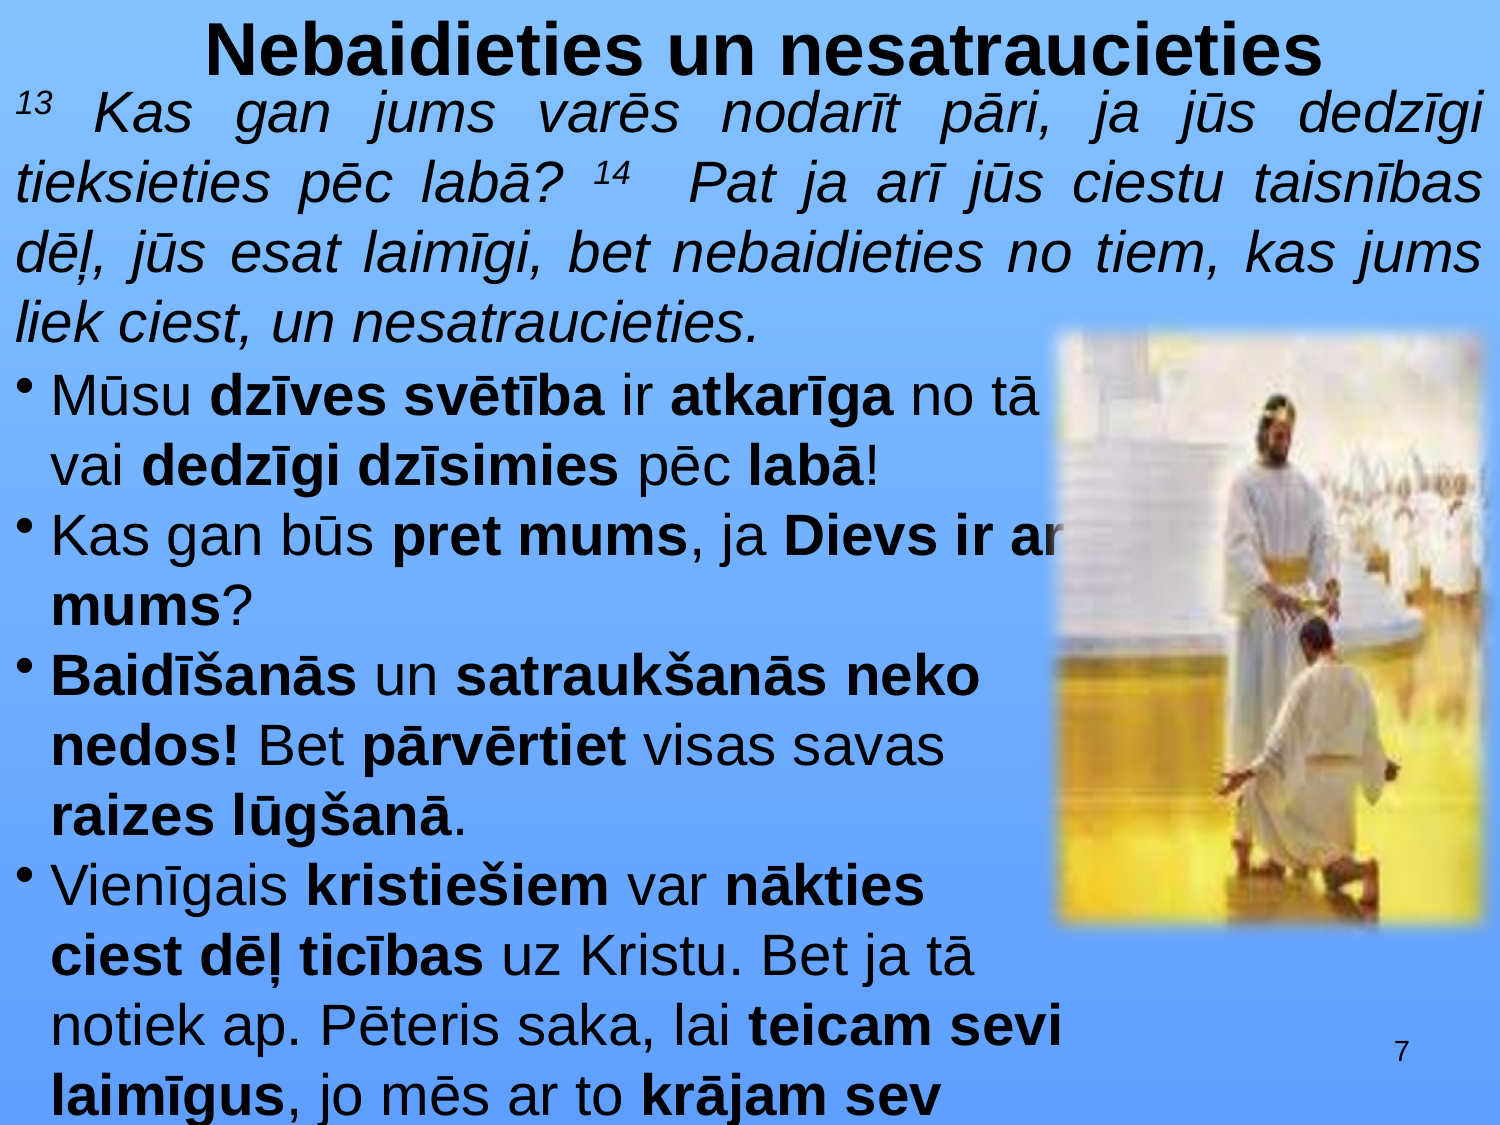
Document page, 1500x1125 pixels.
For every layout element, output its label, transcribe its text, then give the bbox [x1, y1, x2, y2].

picture [1039, 314, 1500, 941]
slide_number 7 [1074, 1024, 1426, 1103]
list 13 Kas gan jums varēs nodarīt pāri, ja jūs dedzīgi tieksieties pēc labā? 14 Pat ja arī jūs ciestu taisnības dēļ, jūs esat laimīgi, bet nebaidieties no tiem, kas jums liek ciest, un nesatraucieties. [0, 66, 1500, 244]
text_box Mūsu dzīves svētība ir atkarīga no tā vai dedzīgi dzīsimies pēc labā! Kas gan būs pret mums, ja Dievs ir ar mums? Baidīšanās un satraukšanās neko nedos! Bet pārvērtiet visas savas raizes lūgšanā. Vienīgais kristiešiem var nākties ciest dēļ ticības uz Kristu. Bet ja tā notiek ap. Pēteris saka, lai teicam sevi laimīgus, jo mēs ar to krājam sev algu debesīs. [0, 349, 1081, 1125]
title Nebaidieties un nesatraucieties [29, 0, 1500, 114]
